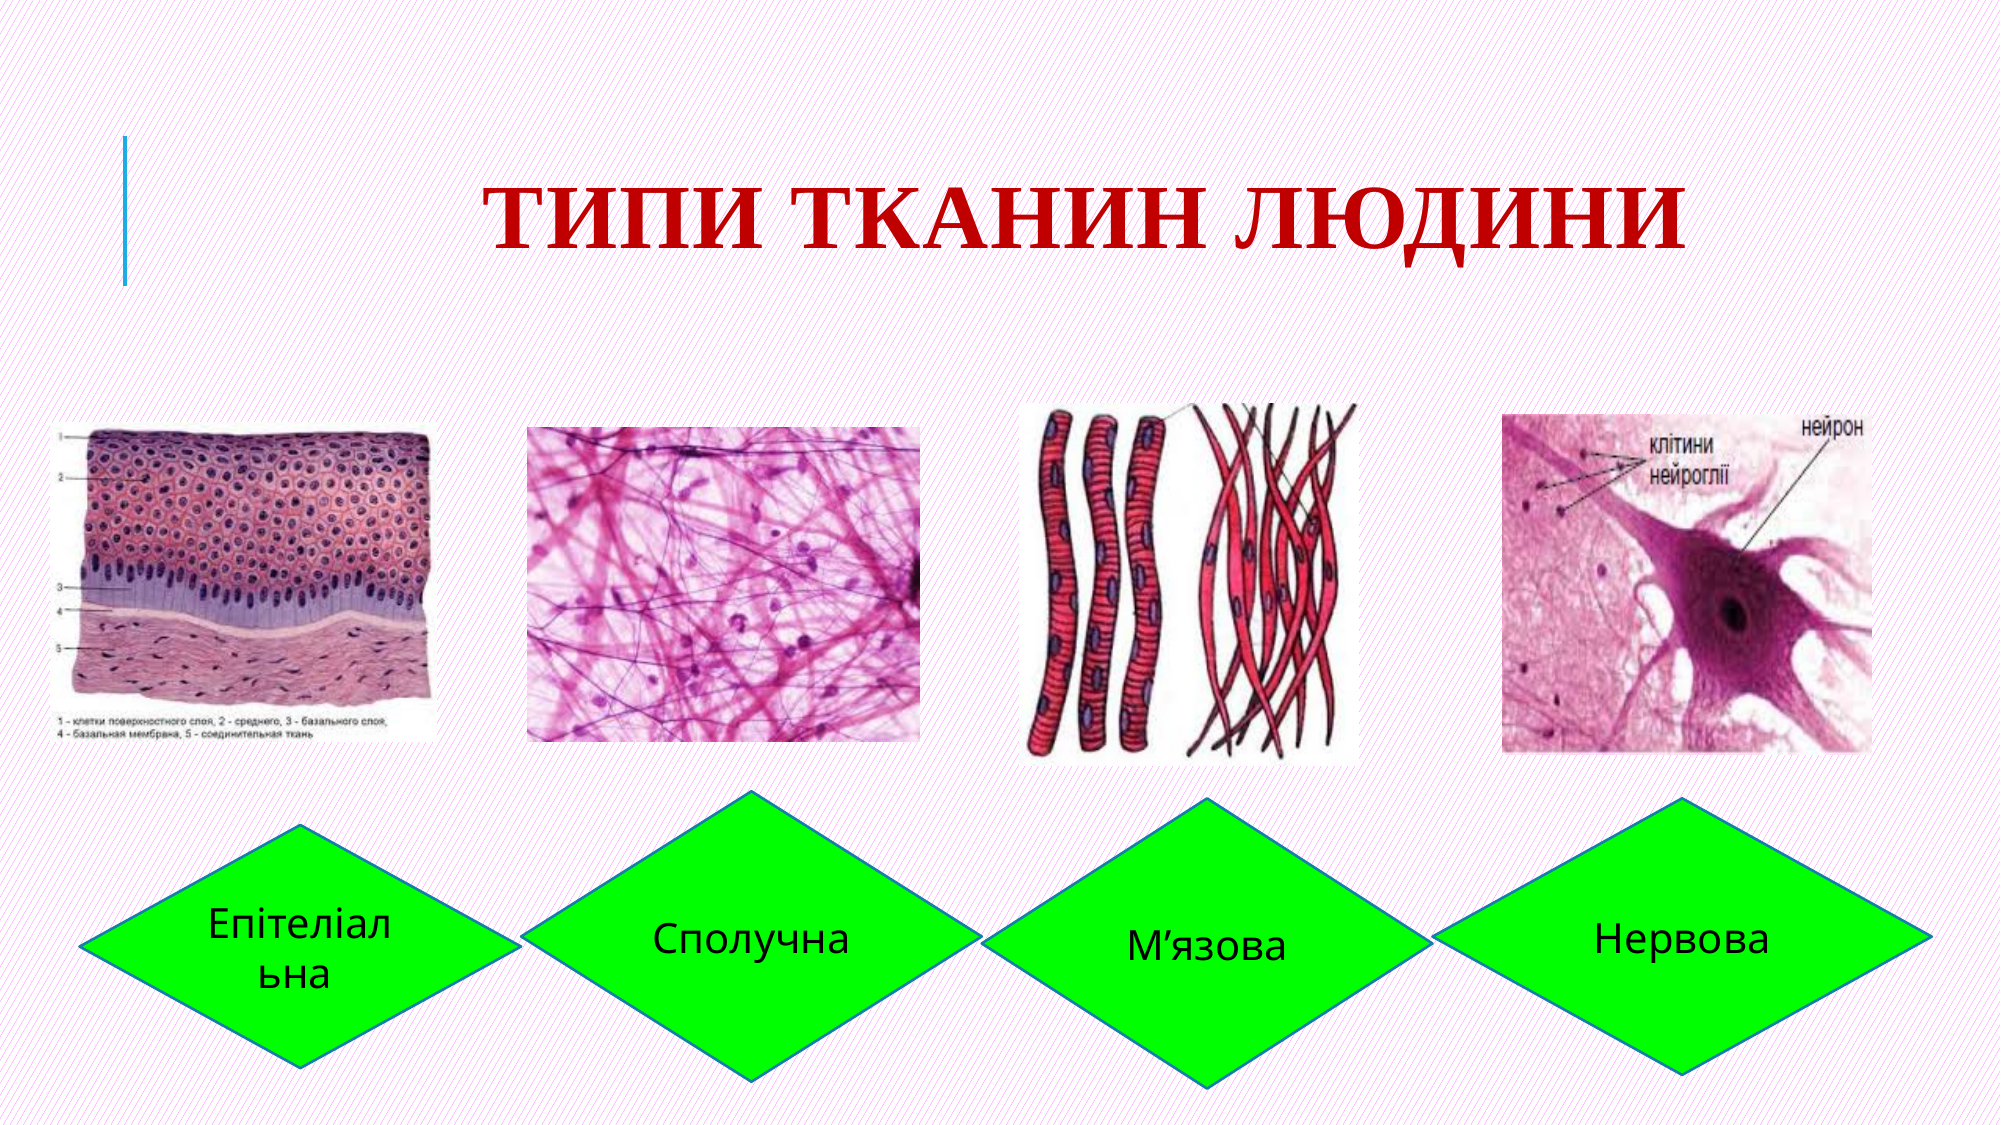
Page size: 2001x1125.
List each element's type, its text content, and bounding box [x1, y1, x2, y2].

picture [50, 422, 437, 742]
title Типи тканин людини [168, 96, 1763, 342]
text_box Сполучна [519, 790, 984, 1083]
text_box Нервова [1431, 797, 1934, 1077]
text_box Епітеліальна [78, 823, 523, 1070]
text_box М’язова [980, 797, 1434, 1090]
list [527, 427, 920, 742]
picture [1019, 403, 1360, 767]
picture [1502, 414, 1872, 756]
